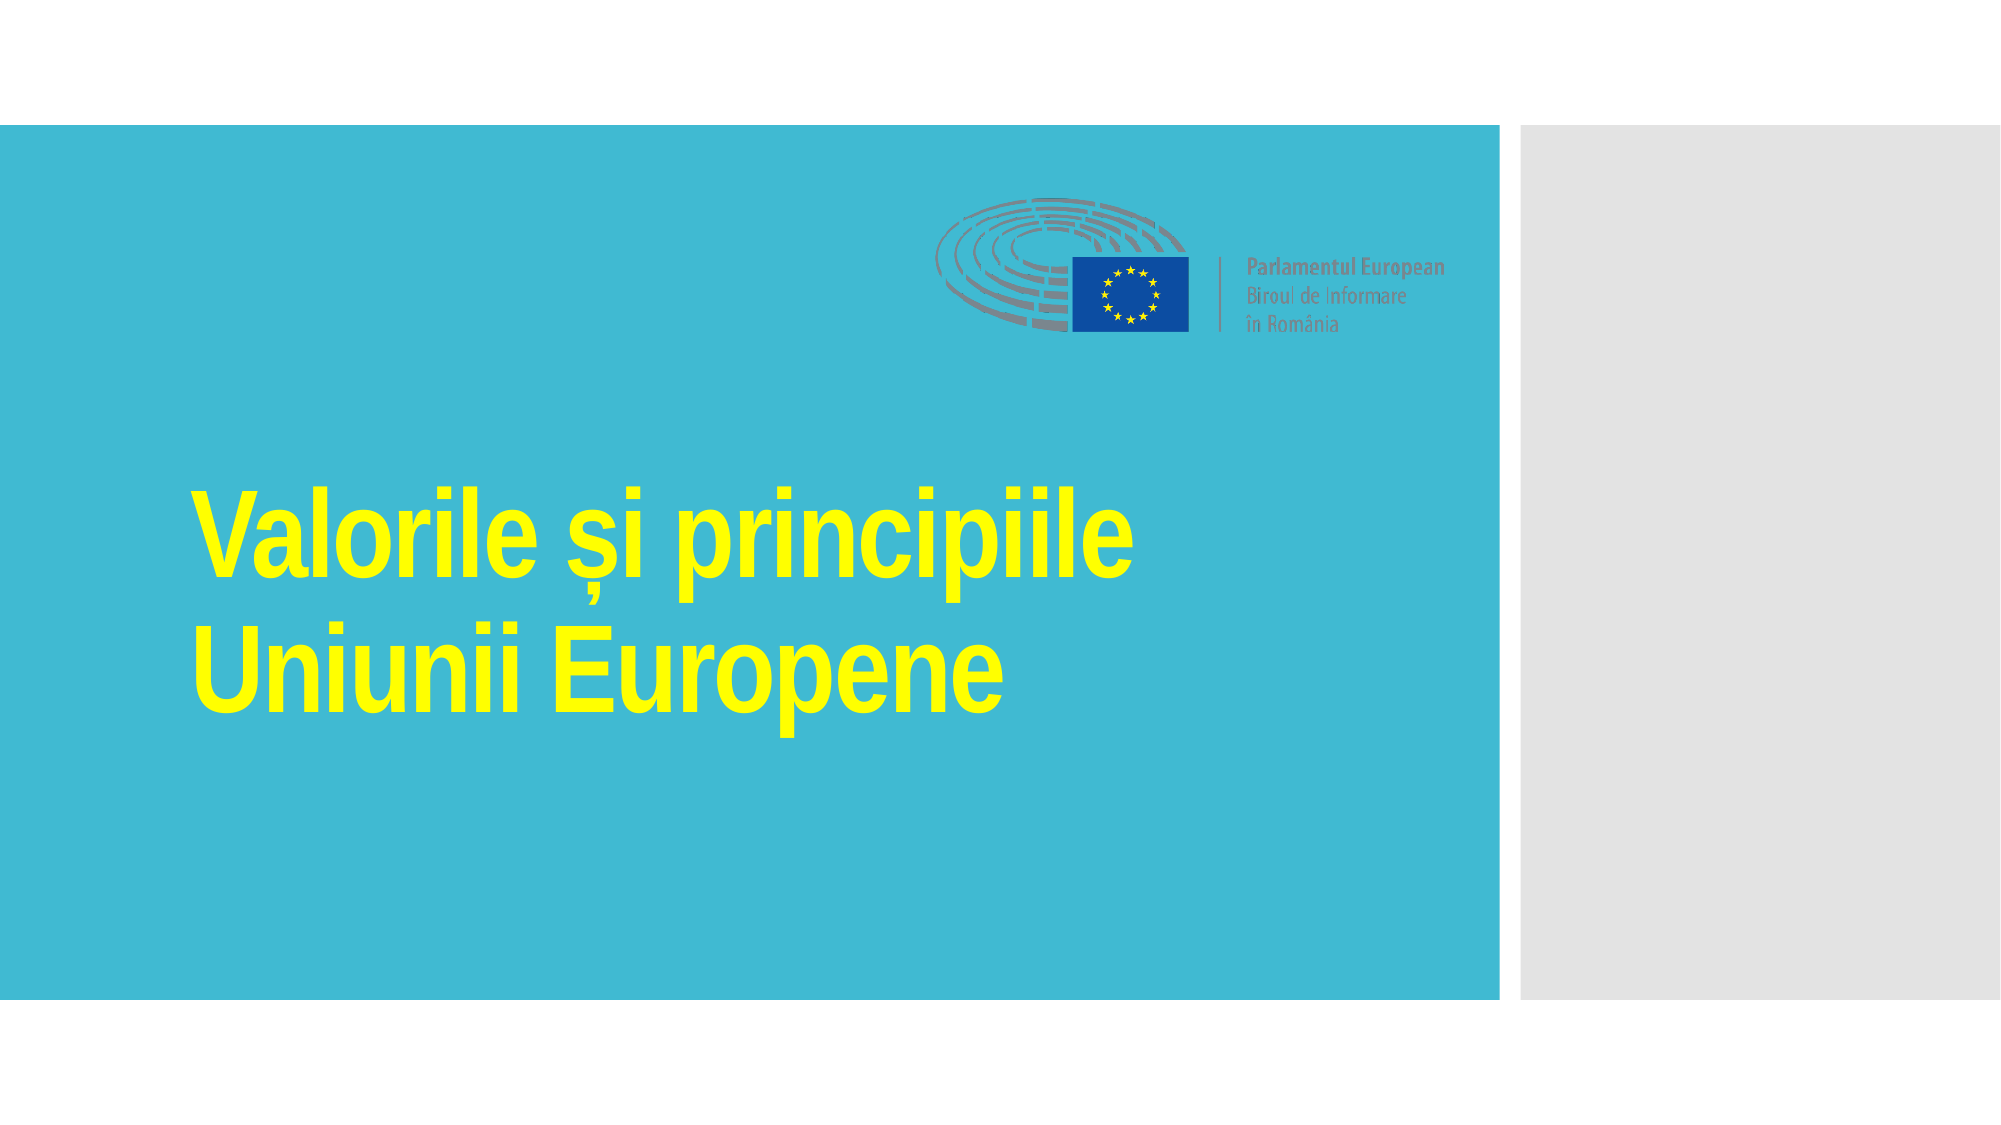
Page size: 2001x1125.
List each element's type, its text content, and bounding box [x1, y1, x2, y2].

title Valorile și principiile Uniunii Europene [175, 213, 1376, 747]
picture [876, 142, 1501, 388]
